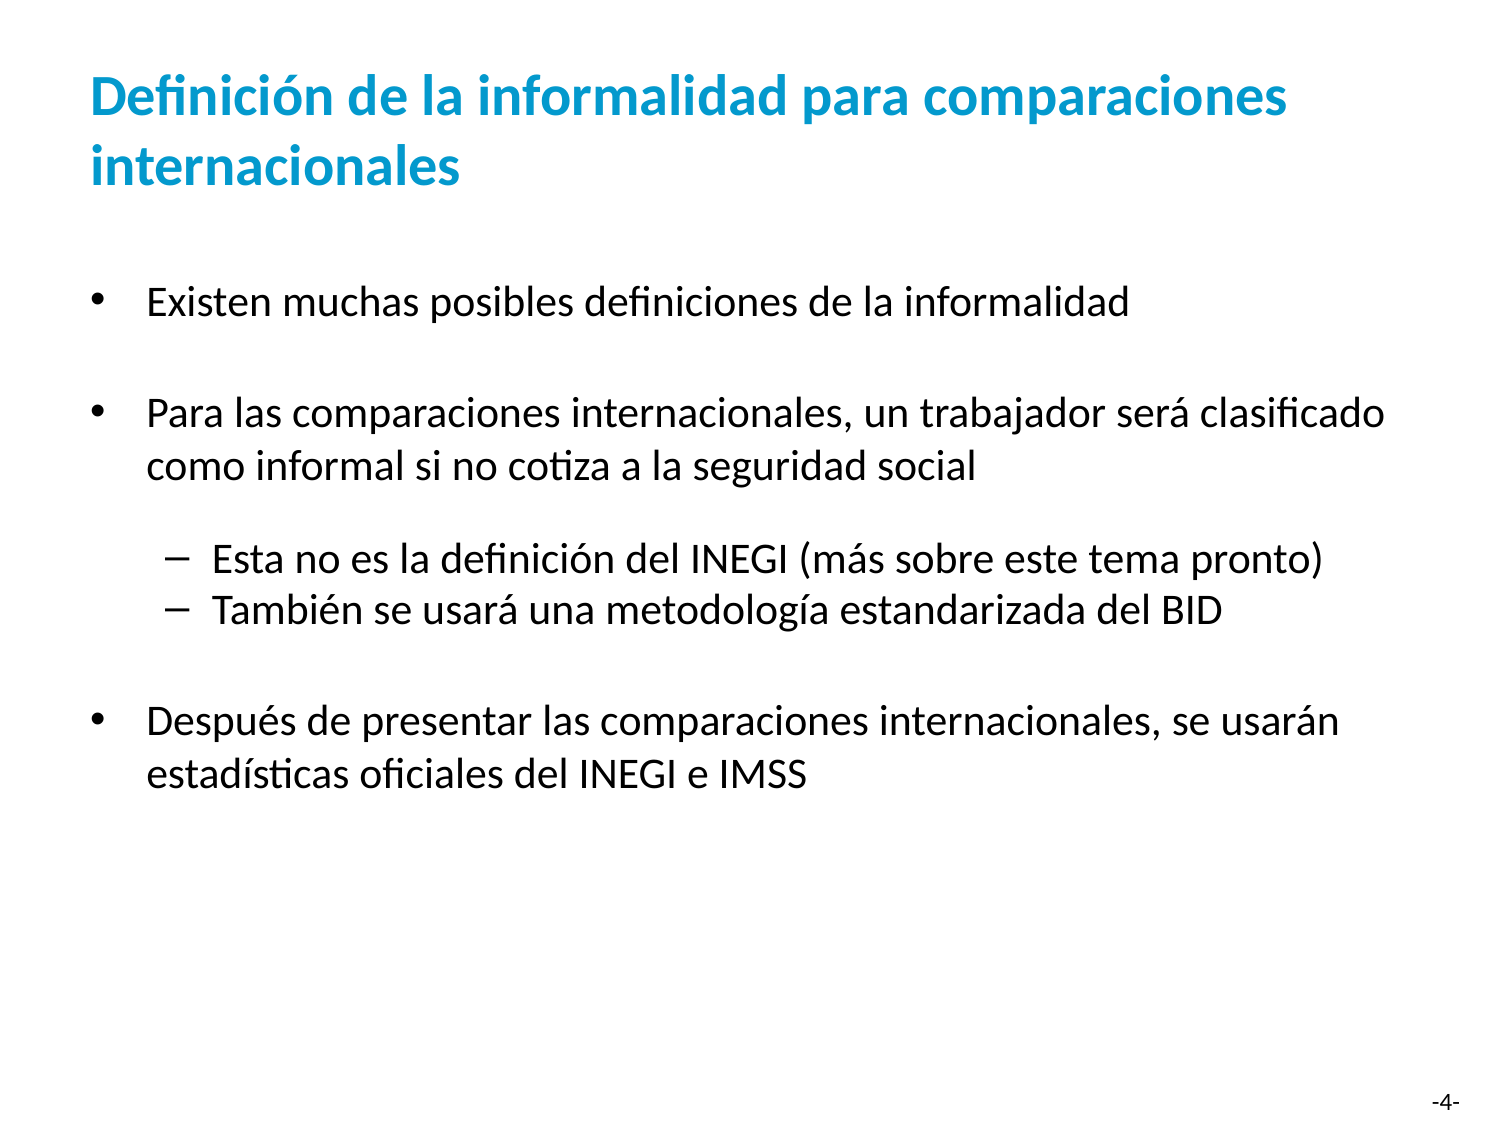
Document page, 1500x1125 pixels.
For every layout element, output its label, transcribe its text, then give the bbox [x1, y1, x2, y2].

title Definición de la informalidad para comparaciones internacionales [75, 75, 1463, 180]
slide_number -4- [1125, 1077, 1475, 1125]
list Existen muchas posibles definiciones de la informalidad Para las comparaciones internacionales, un trabajador será clasificado como informal si no cotiza a la seguridad social Esta no es la definición del INEGI (más sobre este tema pronto) También se usará una metodología estandarizada del BID Después de presentar las comparaciones internacionales, se usarán estadísticas oficiales del INEGI e IMSS [75, 275, 1438, 1113]
